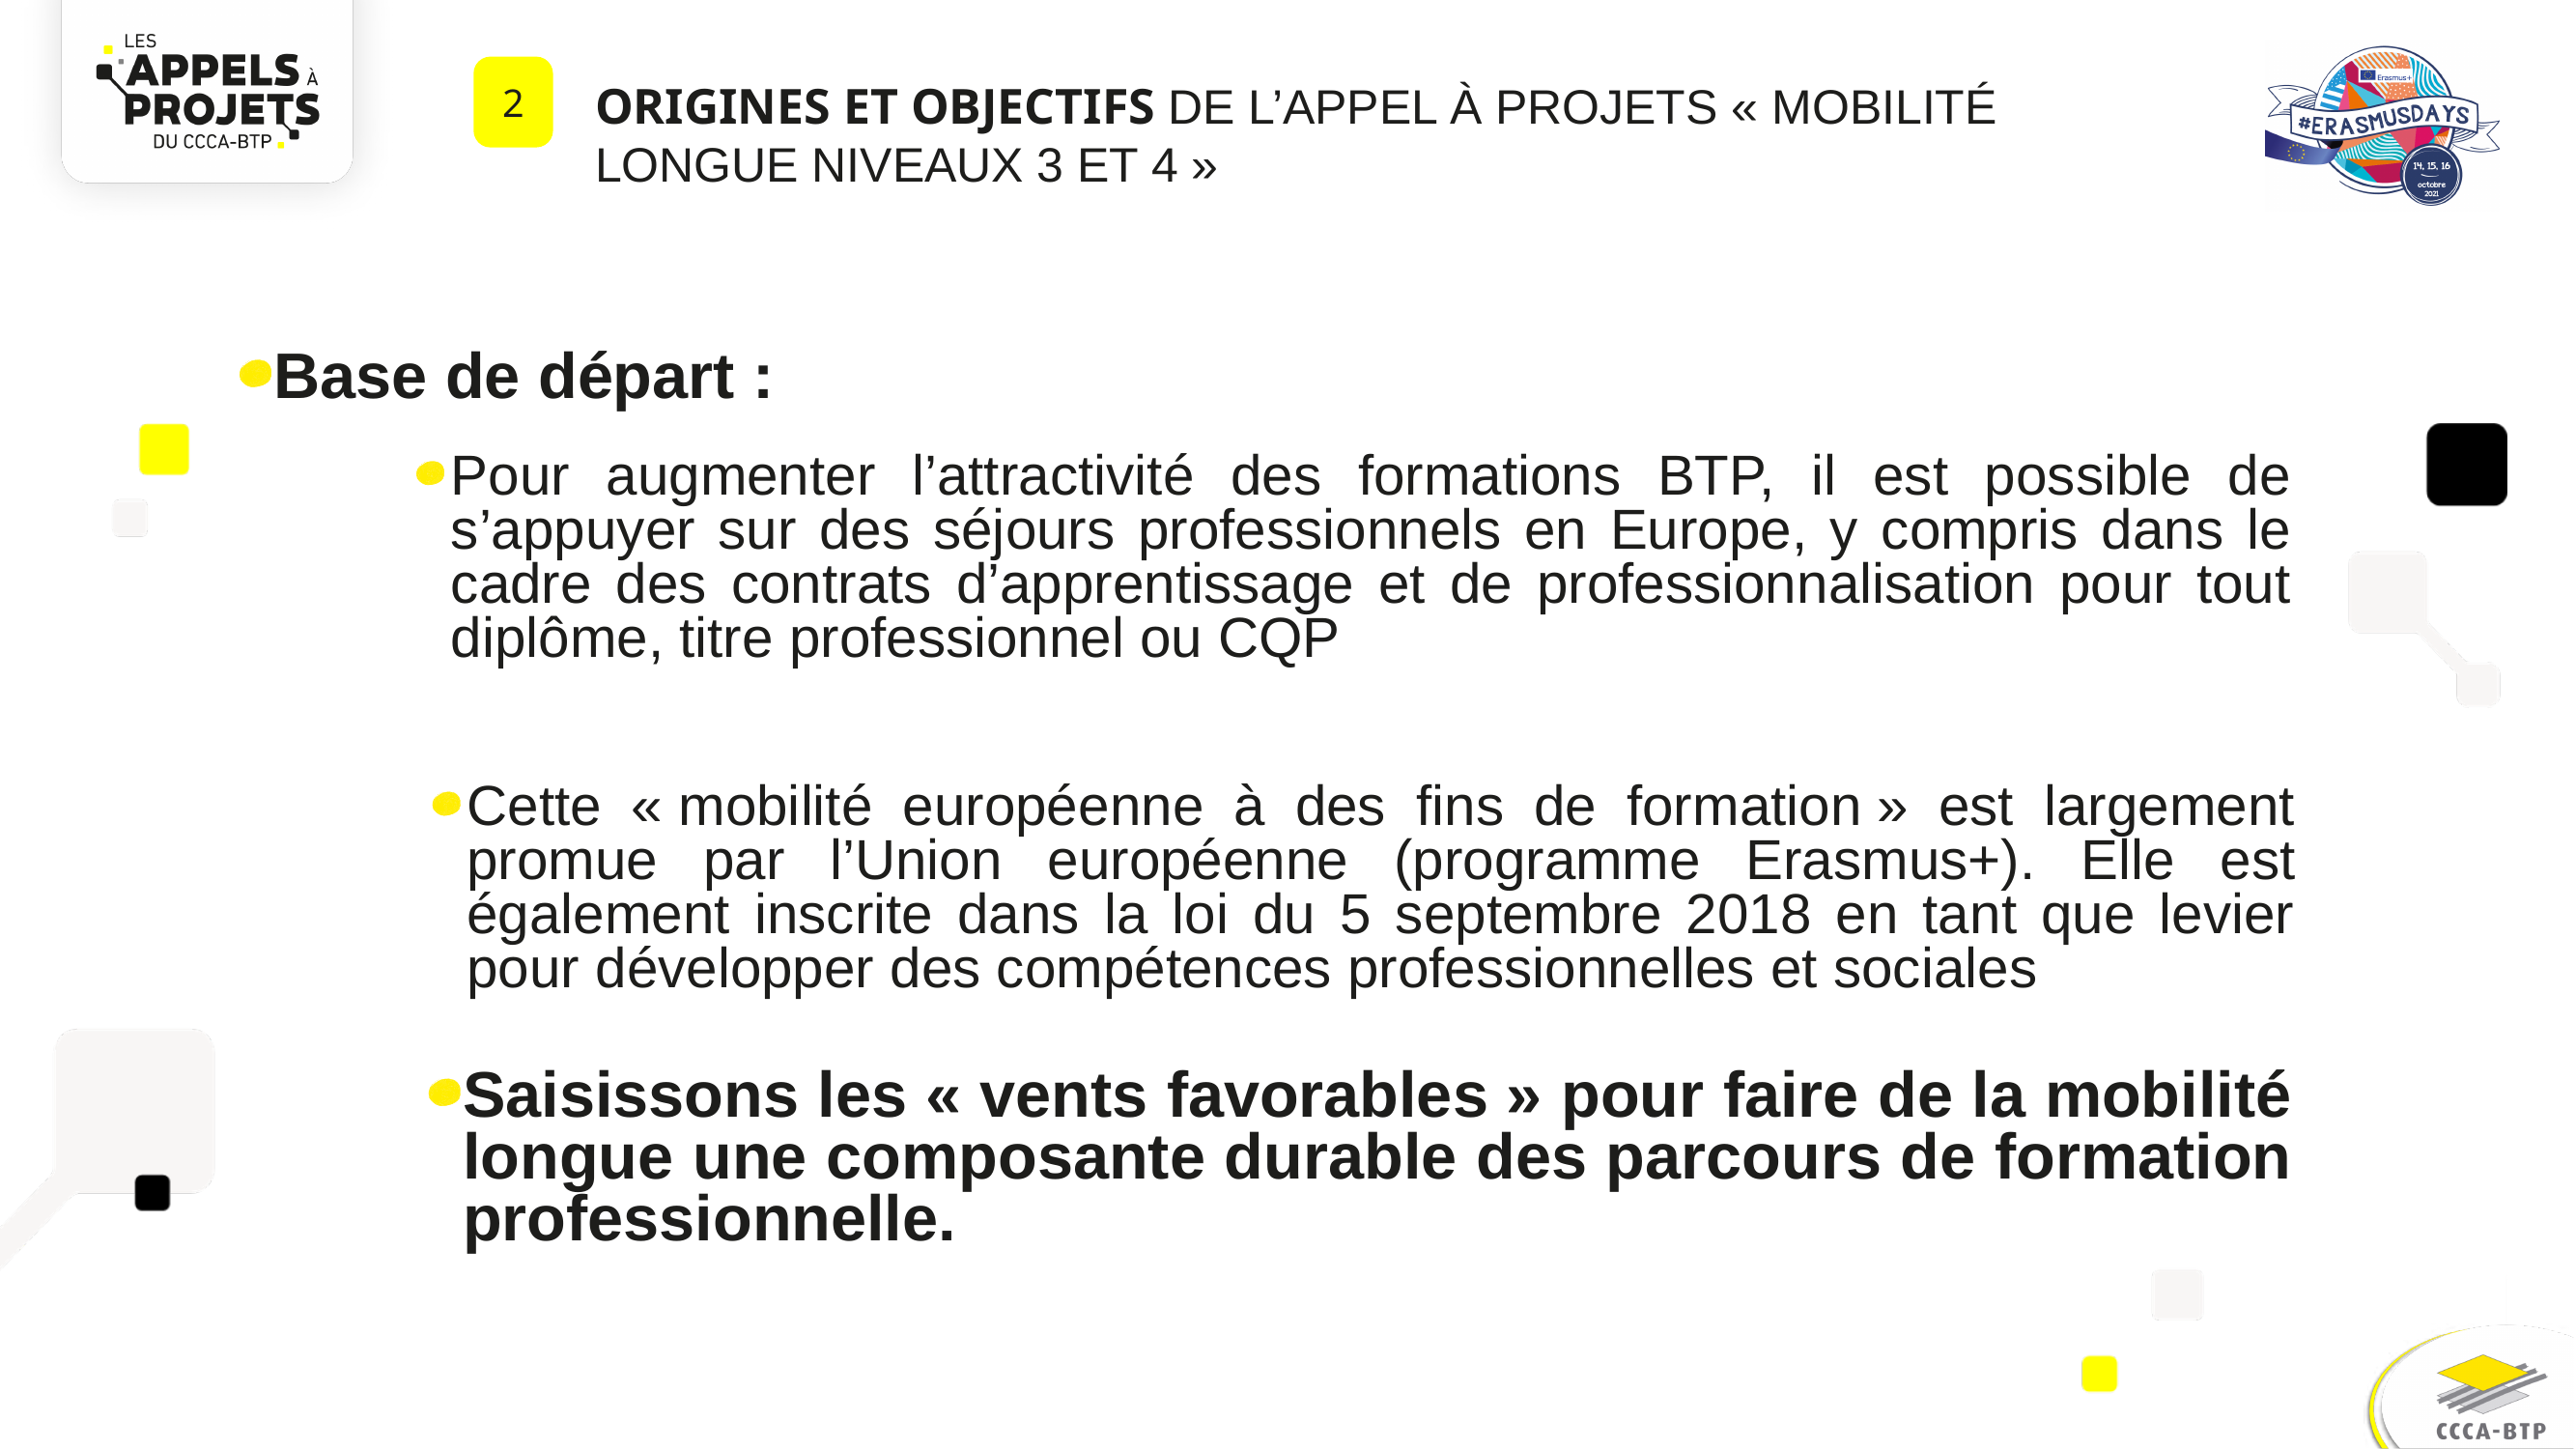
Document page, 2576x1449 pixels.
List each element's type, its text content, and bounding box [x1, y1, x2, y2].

picture [0, 0, 416, 246]
text_box Saisissons les « vents favorables » pour faire de la mobilité longue une composante durable des parcours de formation professionnelle. [412, 1008, 2308, 1262]
picture [2265, 40, 2500, 212]
text_box Pour augmenter l’attractivité des formations BTP, il est possible de s’appuyer sur des séjours professionnels en Europe, y compris dans le cadre des contrats d’apprentissage et de professionnalisation pour tout diplôme, titre professionnel ou CQP [400, 351, 2308, 676]
text_box 2 [472, 55, 554, 149]
text_box Cette « mobilité européenne à des fins de formation » est largement promue par l’Union européenne (programme Erasmus+). Elle est également inscrite dans la loi du 5 septembre 2018 en tant que levier pour développer des compétences professionnelles et sociales [416, 724, 2312, 1007]
picture [0, 423, 2574, 1449]
text_box Base de départ : [223, 291, 2485, 418]
text_box ORIGINES ET OBJECTIFS DE L’APPEL À PROJETS « MOBILITÉ LONGUE NIVEAUX 3 ET 4 » [568, 56, 2059, 212]
